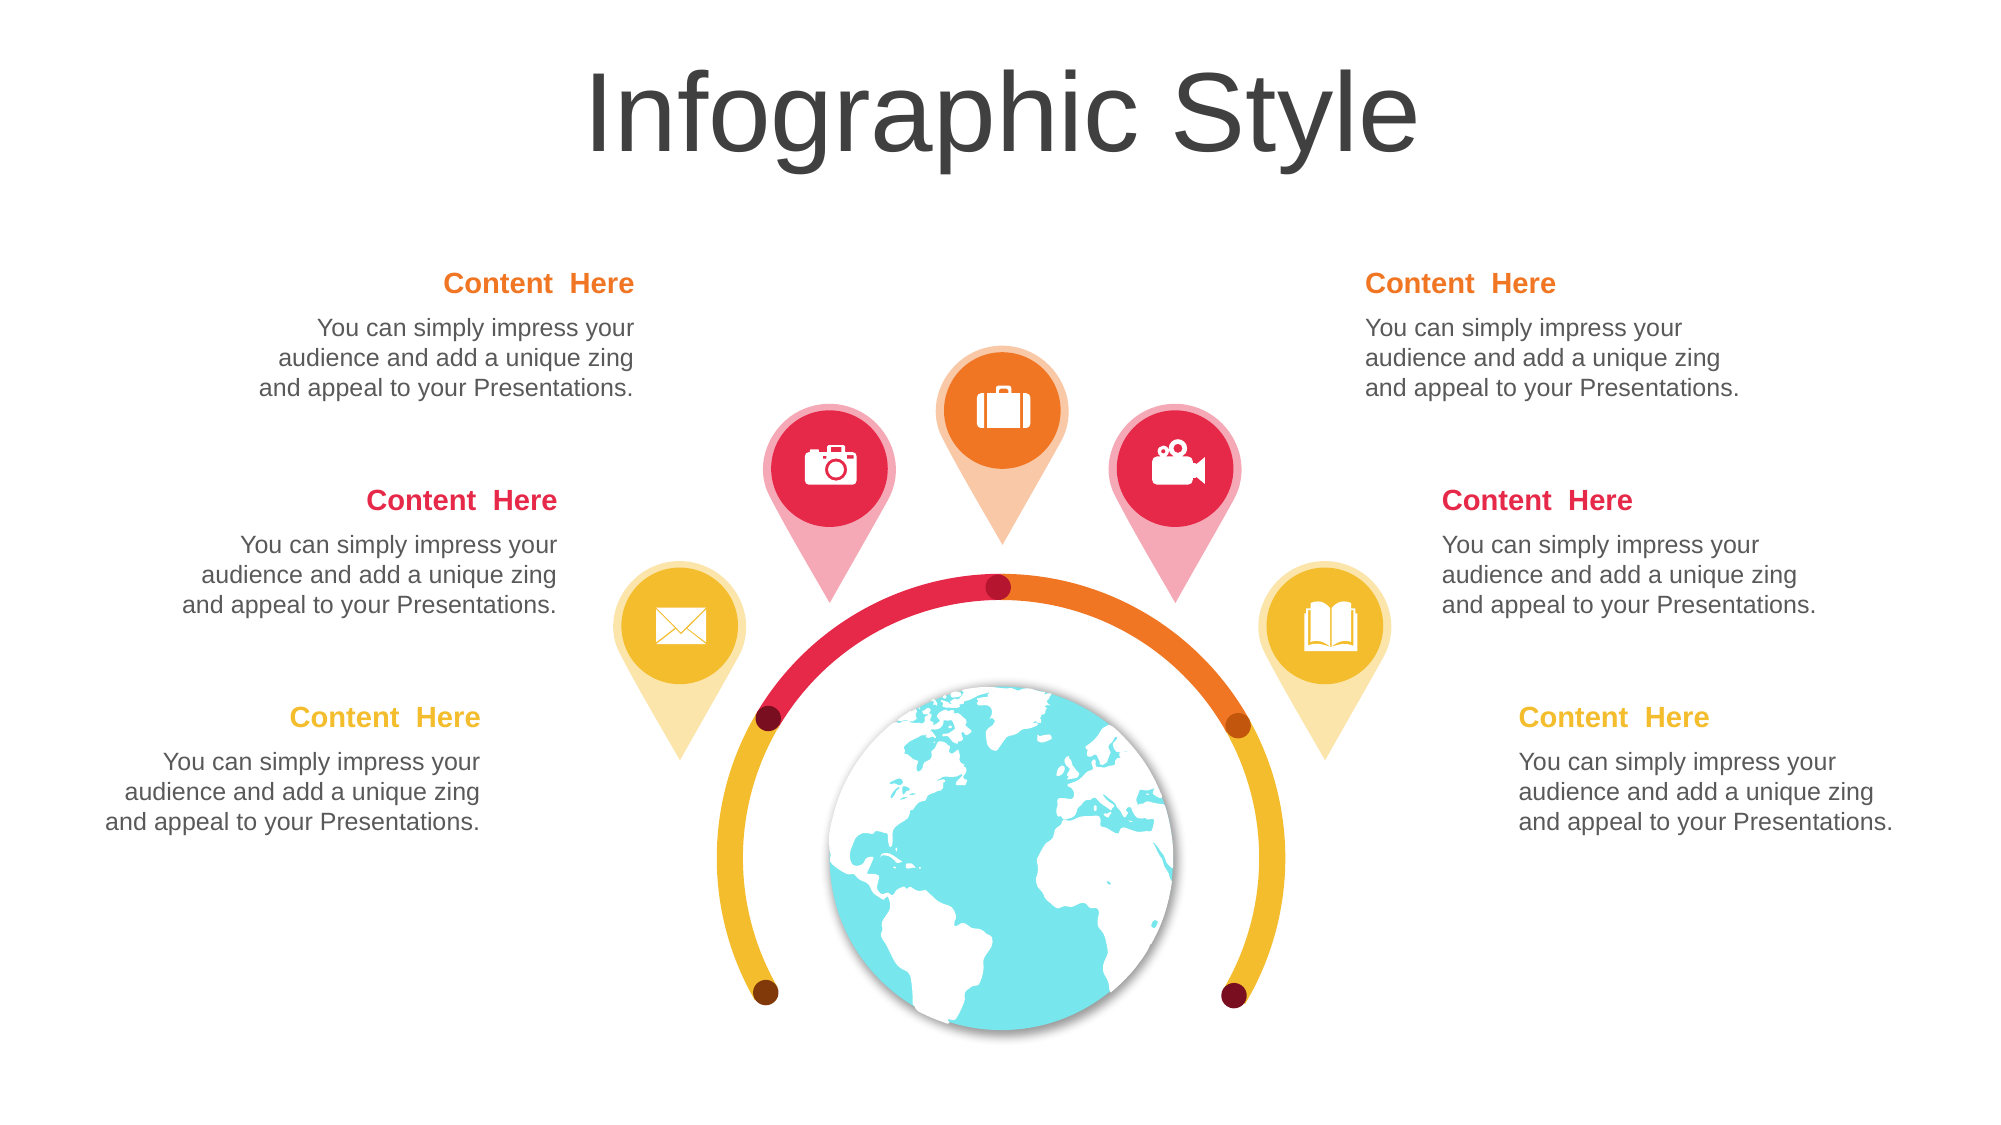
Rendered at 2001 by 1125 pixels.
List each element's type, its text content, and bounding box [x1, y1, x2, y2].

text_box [1086, 381, 1264, 573]
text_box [166, 473, 573, 628]
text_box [1426, 473, 1833, 628]
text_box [591, 538, 740, 778]
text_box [913, 323, 1091, 562]
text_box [1503, 690, 1910, 845]
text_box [243, 256, 650, 411]
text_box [740, 381, 918, 573]
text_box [89, 690, 496, 845]
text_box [1236, 538, 1414, 778]
list Infographic Style [53, 55, 1952, 175]
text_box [1350, 256, 1756, 411]
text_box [716, 573, 1286, 1125]
